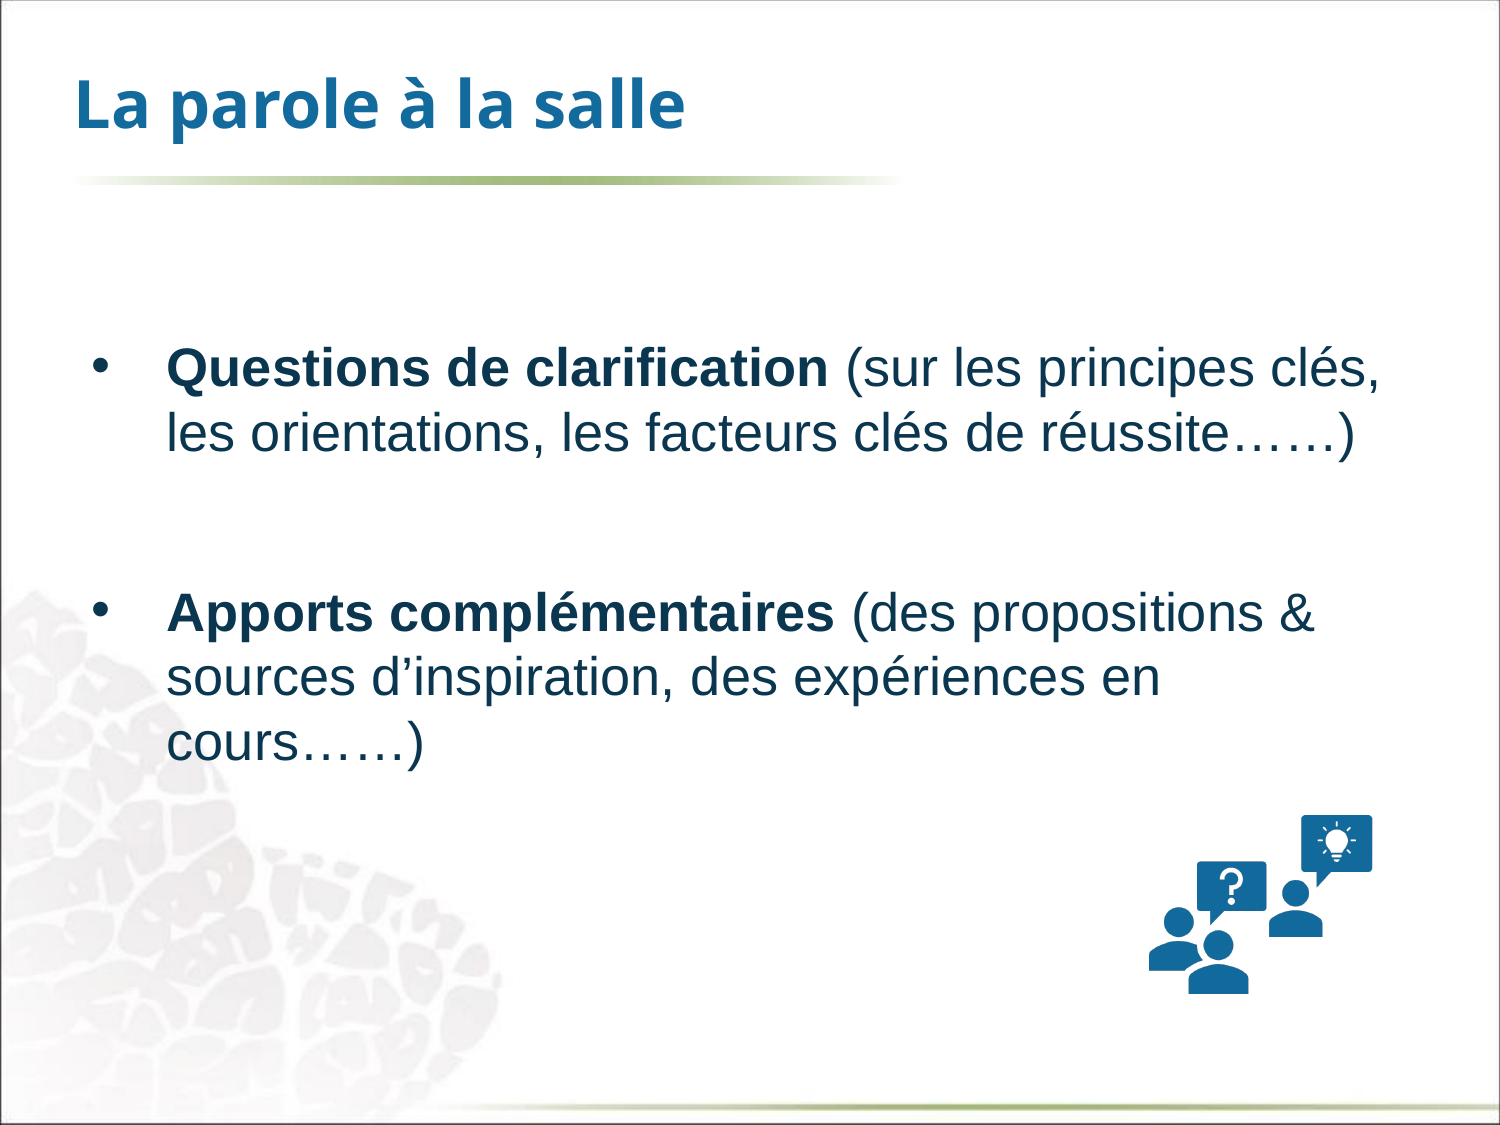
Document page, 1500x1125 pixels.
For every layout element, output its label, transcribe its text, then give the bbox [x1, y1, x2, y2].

text_box Questions de clarification (sur les principes clés, les orientations, les facteurs clés de réussite……) Apports complémentaires (des propositions & sources d’inspiration, des expériences en cours……) [76, 324, 1436, 869]
text_box La parole à la salle [59, 54, 1500, 230]
picture [70, 176, 904, 185]
picture [0, 0, 1500, 1125]
